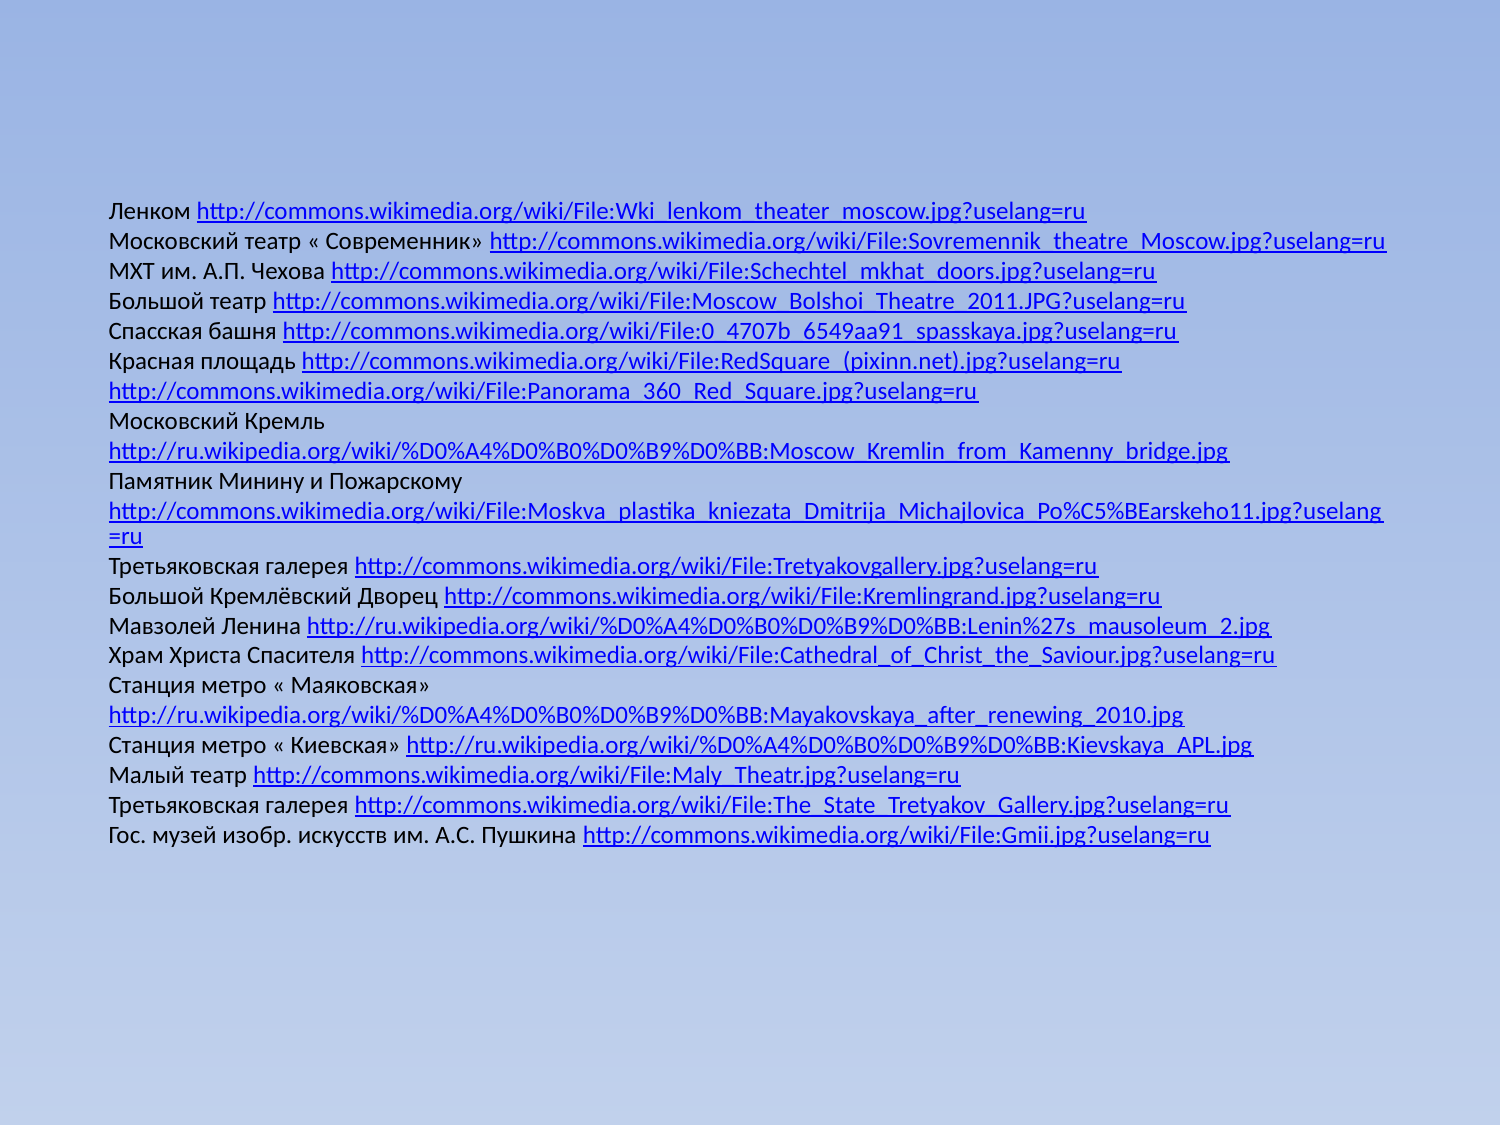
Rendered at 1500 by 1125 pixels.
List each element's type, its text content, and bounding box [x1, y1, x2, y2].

text_box Ленком http://commons.wikimedia.org/wiki/File:Wki_lenkom_theater_moscow.jpg?uselang=ru Московский театр « Современник» http://commons.wikimedia.org/wiki/File:Sovremennik_theatre_Moscow.jpg?uselang=ru МХТ им. А.П. Чехова http://commons.wikimedia.org/wiki/File:Schechtel_mkhat_doors.jpg?uselang=ru Большой театр http://commons.wikimedia.org/wiki/File:Moscow_Bolshoi_Theatre_2011.JPG?uselang=ru Спасская башня http://commons.wikimedia.org/wiki/File:0_4707b_6549aa91_spasskaya.jpg?uselang=ru Красная площадь http://commons.wikimedia.org/wiki/File:RedSquare_(pixinn.net).jpg?uselang=ru http://commons.wikimedia.org/wiki/File:Panorama_360_Red_Square.jpg?uselang=ru Московский Кремль http://ru.wikipedia.org/wiki/%D0%A4%D0%B0%D0%B9%D0%BB:Moscow_Kremlin_from_Kamenny_bridge.jpg Памятник Минину и Пожарскому http://commons.wikimedia.org/wiki/File:Moskva_plastika_kniezata_Dmitrija_Michajlovica_Po%C5%BEarskeho11.jpg?uselang=ru Третьяковская галерея http://commons.wikimedia.org/wiki/File:Tretyakovgallery.jpg?uselang=ru Большой Кремлёвский Дворец http://commons.wikimedia.org/wiki/File:Kremlingrand.jpg?uselang=ru Мавзолей Ленина http://ru.wikipedia.org/wiki/%D0%A4%D0%B0%D0%B9%D0%BB:Lenin%27s_mausoleum_2.jpg Храм Христа Спасителя http://commons.wikimedia.org/wiki/File:Cathedral_of_Christ_the_Saviour.jpg?uselang=ru Станция метро « Маяковская» http://ru.wikipedia.org/wiki/%D0%A4%D0%B0%D0%B9%D0%BB:Mayakovskaya_after_renewing_2010.jpg Станция метро « Киевская» http://ru.wikipedia.org/wiki/%D0%A4%D0%B0%D0%B9%D0%BB:Kievskaya_APL.jpg Малый театр http://commons.wikimedia.org/wiki/File:Maly_Theatr.jpg?uselang=ru Третьяковская галерея http://commons.wikimedia.org/wiki/File:The_State_Tretyakov_Gallery.jpg?uselang=ru Гос. музей изобр. искусств им. А.С. Пушкина http://commons.wikimedia.org/wiki/File:Gmii.jpg?uselang=ru [93, 187, 1407, 831]
